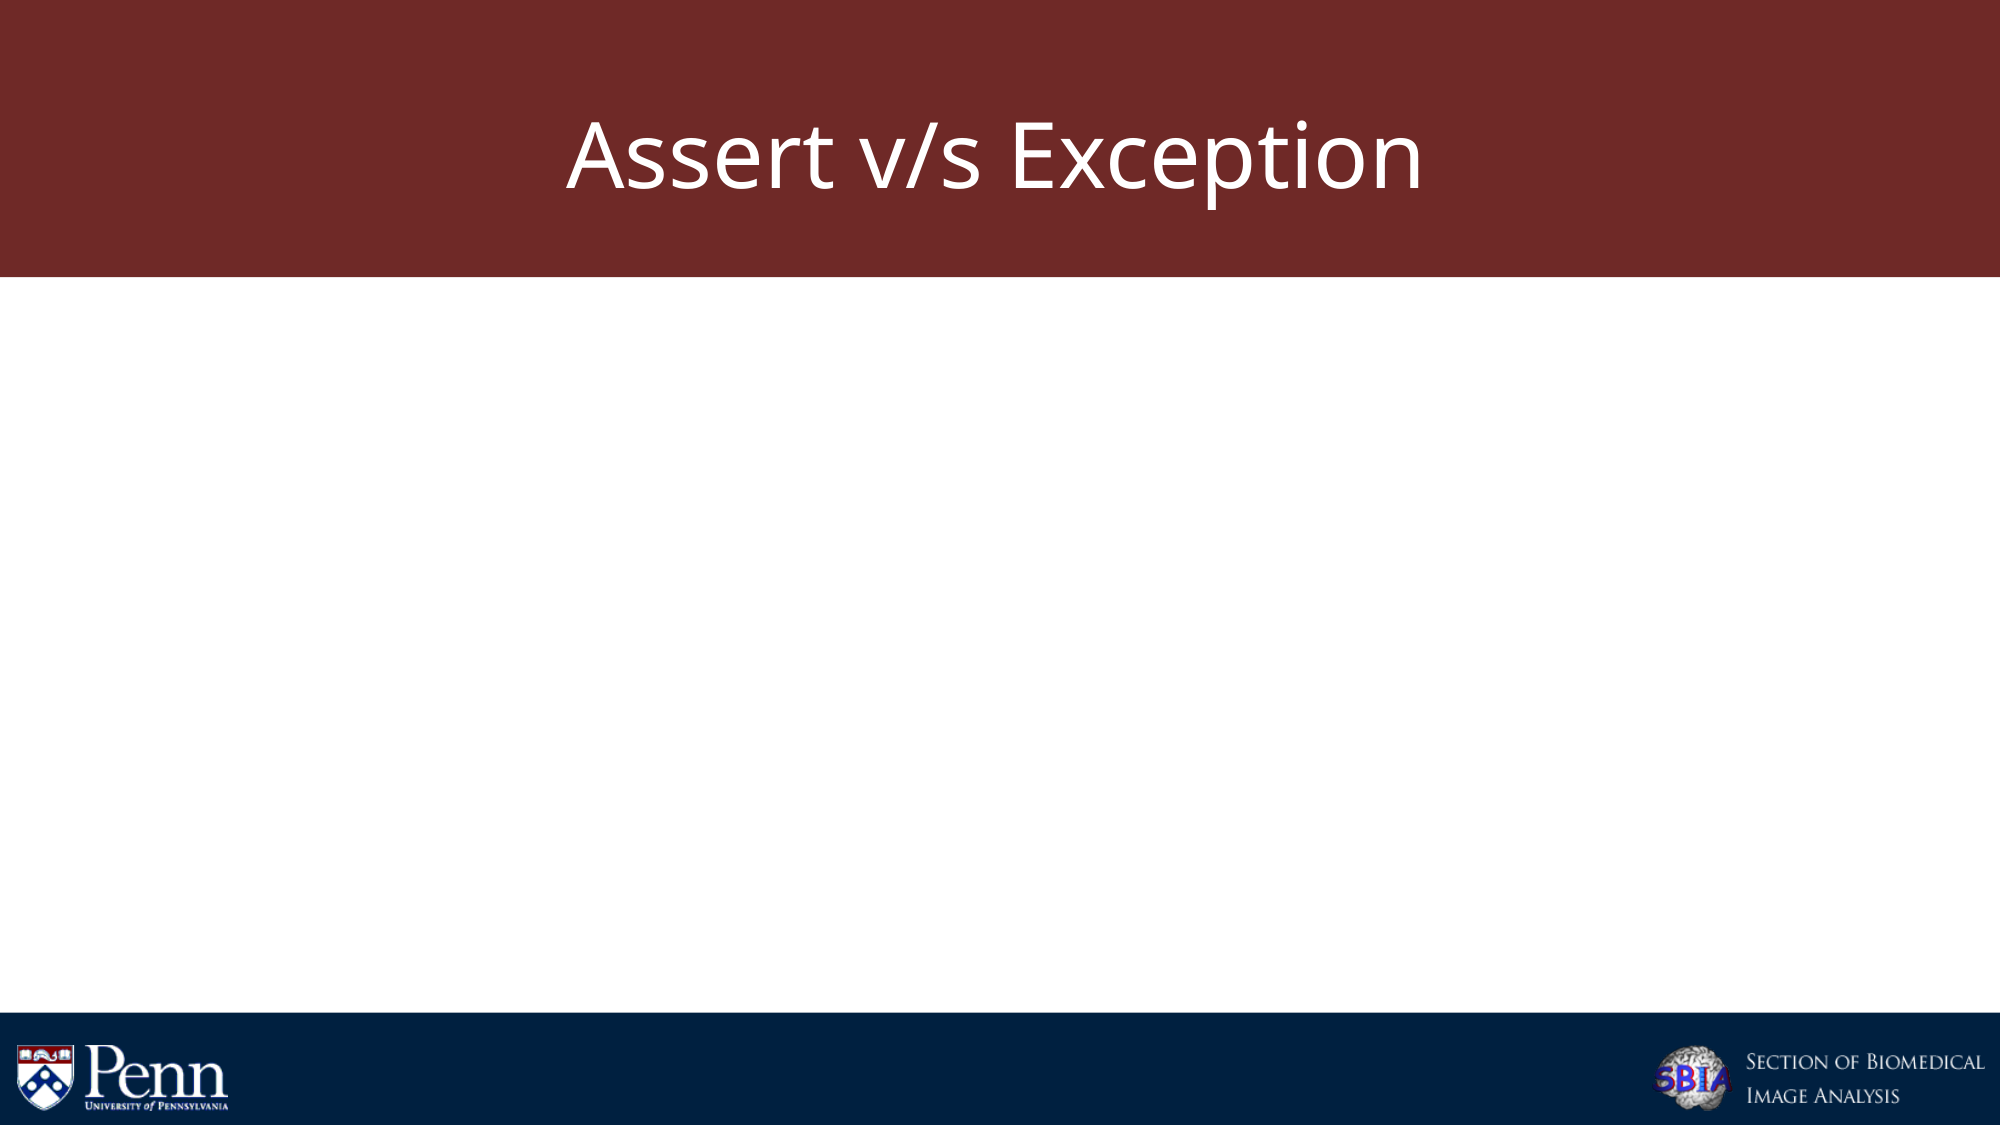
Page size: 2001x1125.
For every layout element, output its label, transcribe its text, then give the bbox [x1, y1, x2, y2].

picture [1652, 1044, 1985, 1112]
picture [17, 1045, 228, 1111]
title Assert v/s Exception [42, 43, 1952, 275]
